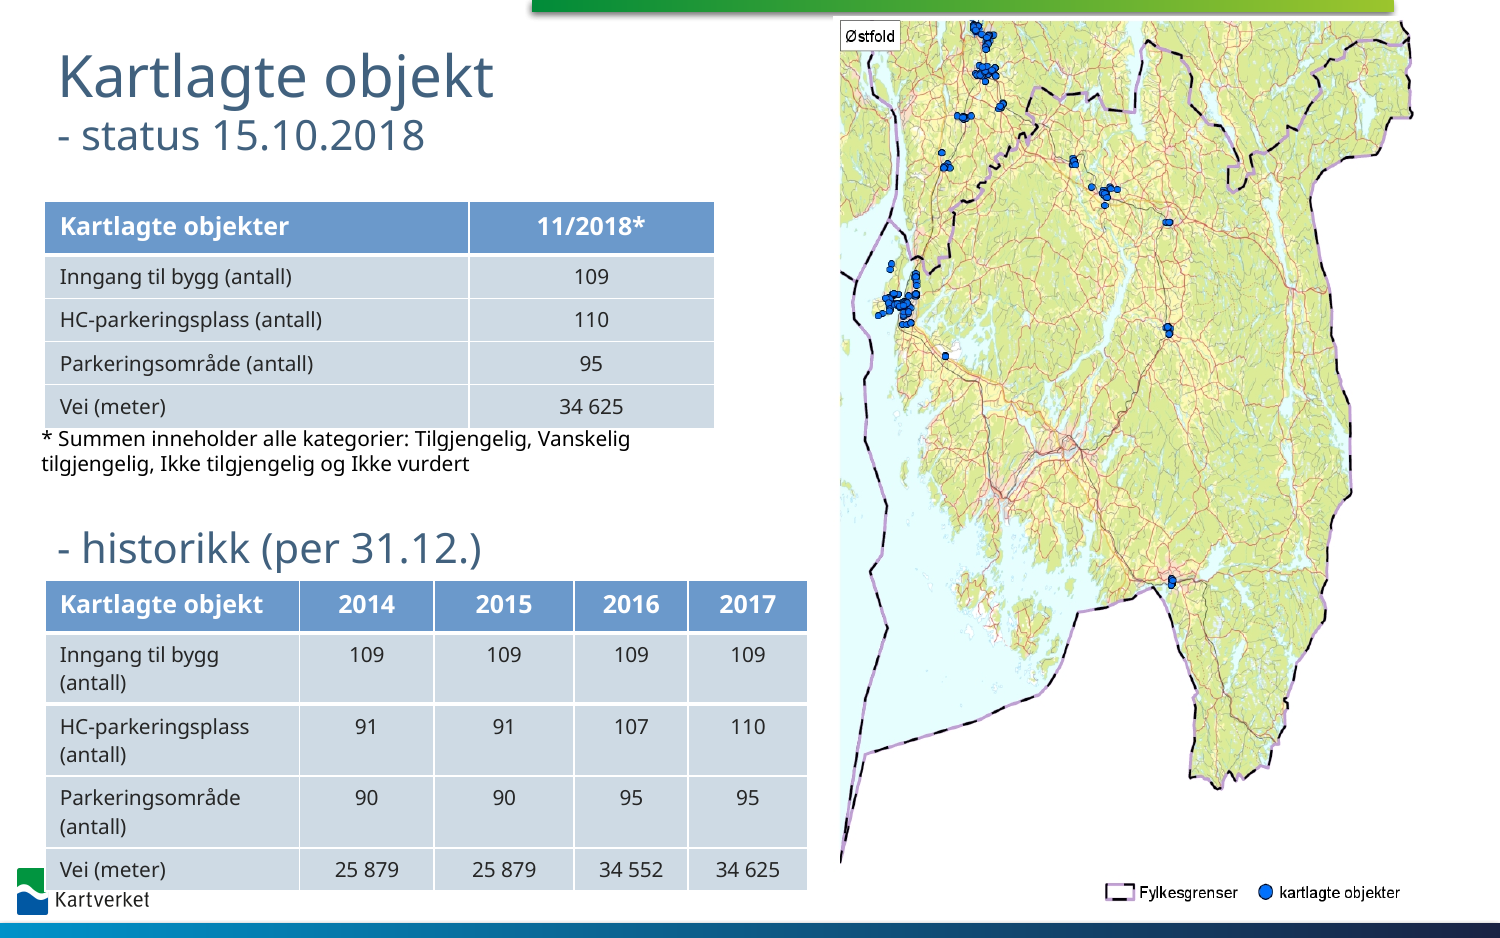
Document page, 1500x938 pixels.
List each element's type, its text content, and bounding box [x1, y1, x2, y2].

table_cell 109 [689, 635, 807, 702]
table_cell 95 [470, 342, 714, 384]
picture [833, 16, 1419, 913]
text_box Kartlagte objekt - status 15.10.2018 [42, 24, 828, 167]
table_cell 110 [470, 299, 714, 341]
text_box * Summen inneholder alle kategorier: Tilgjengelig, Vanskelig tilgjengelig, Ikke tilgjengelig og Ikke vurdert [26, 417, 711, 483]
table_cell Vei (meter) [45, 385, 468, 417]
table_cell HC-parkeringsplass (antall) [46, 706, 299, 775]
table_cell Inngang til bygg (antall) [46, 635, 299, 702]
table_cell Parkeringsområde (antall) [46, 777, 299, 847]
text_box - historikk (per 31.12.) [42, 496, 828, 580]
table_cell HC-parkeringsplass (antall) [45, 299, 468, 341]
table_header 2016 [575, 581, 687, 631]
table_cell 25 879 [435, 849, 573, 890]
table_header 2017 [689, 581, 807, 631]
table_cell 34 552 [575, 849, 687, 890]
table_header Kartlagte objekt [46, 581, 299, 631]
table_cell 109 [470, 257, 714, 298]
table_cell 25 879 [300, 849, 433, 890]
table_cell 95 [575, 777, 687, 847]
table_cell 110 [689, 706, 807, 775]
table_cell 109 [300, 635, 433, 702]
table_cell 91 [300, 706, 433, 775]
table_cell 91 [435, 706, 573, 775]
table_cell Inngang til bygg (antall) [45, 257, 468, 298]
table_cell 109 [435, 635, 573, 702]
table_header 2014 [300, 581, 433, 631]
table_cell 107 [575, 706, 687, 775]
table_header 2015 [435, 581, 573, 631]
table_cell Parkeringsområde (antall) [45, 342, 468, 384]
table_cell 90 [435, 777, 573, 847]
table_cell 34 625 [689, 849, 807, 890]
table_header 11/2018* [470, 202, 714, 253]
table_cell Vei (meter) [46, 849, 299, 890]
table_cell 95 [689, 777, 807, 847]
table_cell 109 [575, 635, 687, 702]
table_cell 90 [300, 777, 433, 847]
table_header Kartlagte objekter [45, 202, 468, 253]
table_cell 34 625 [470, 385, 714, 428]
